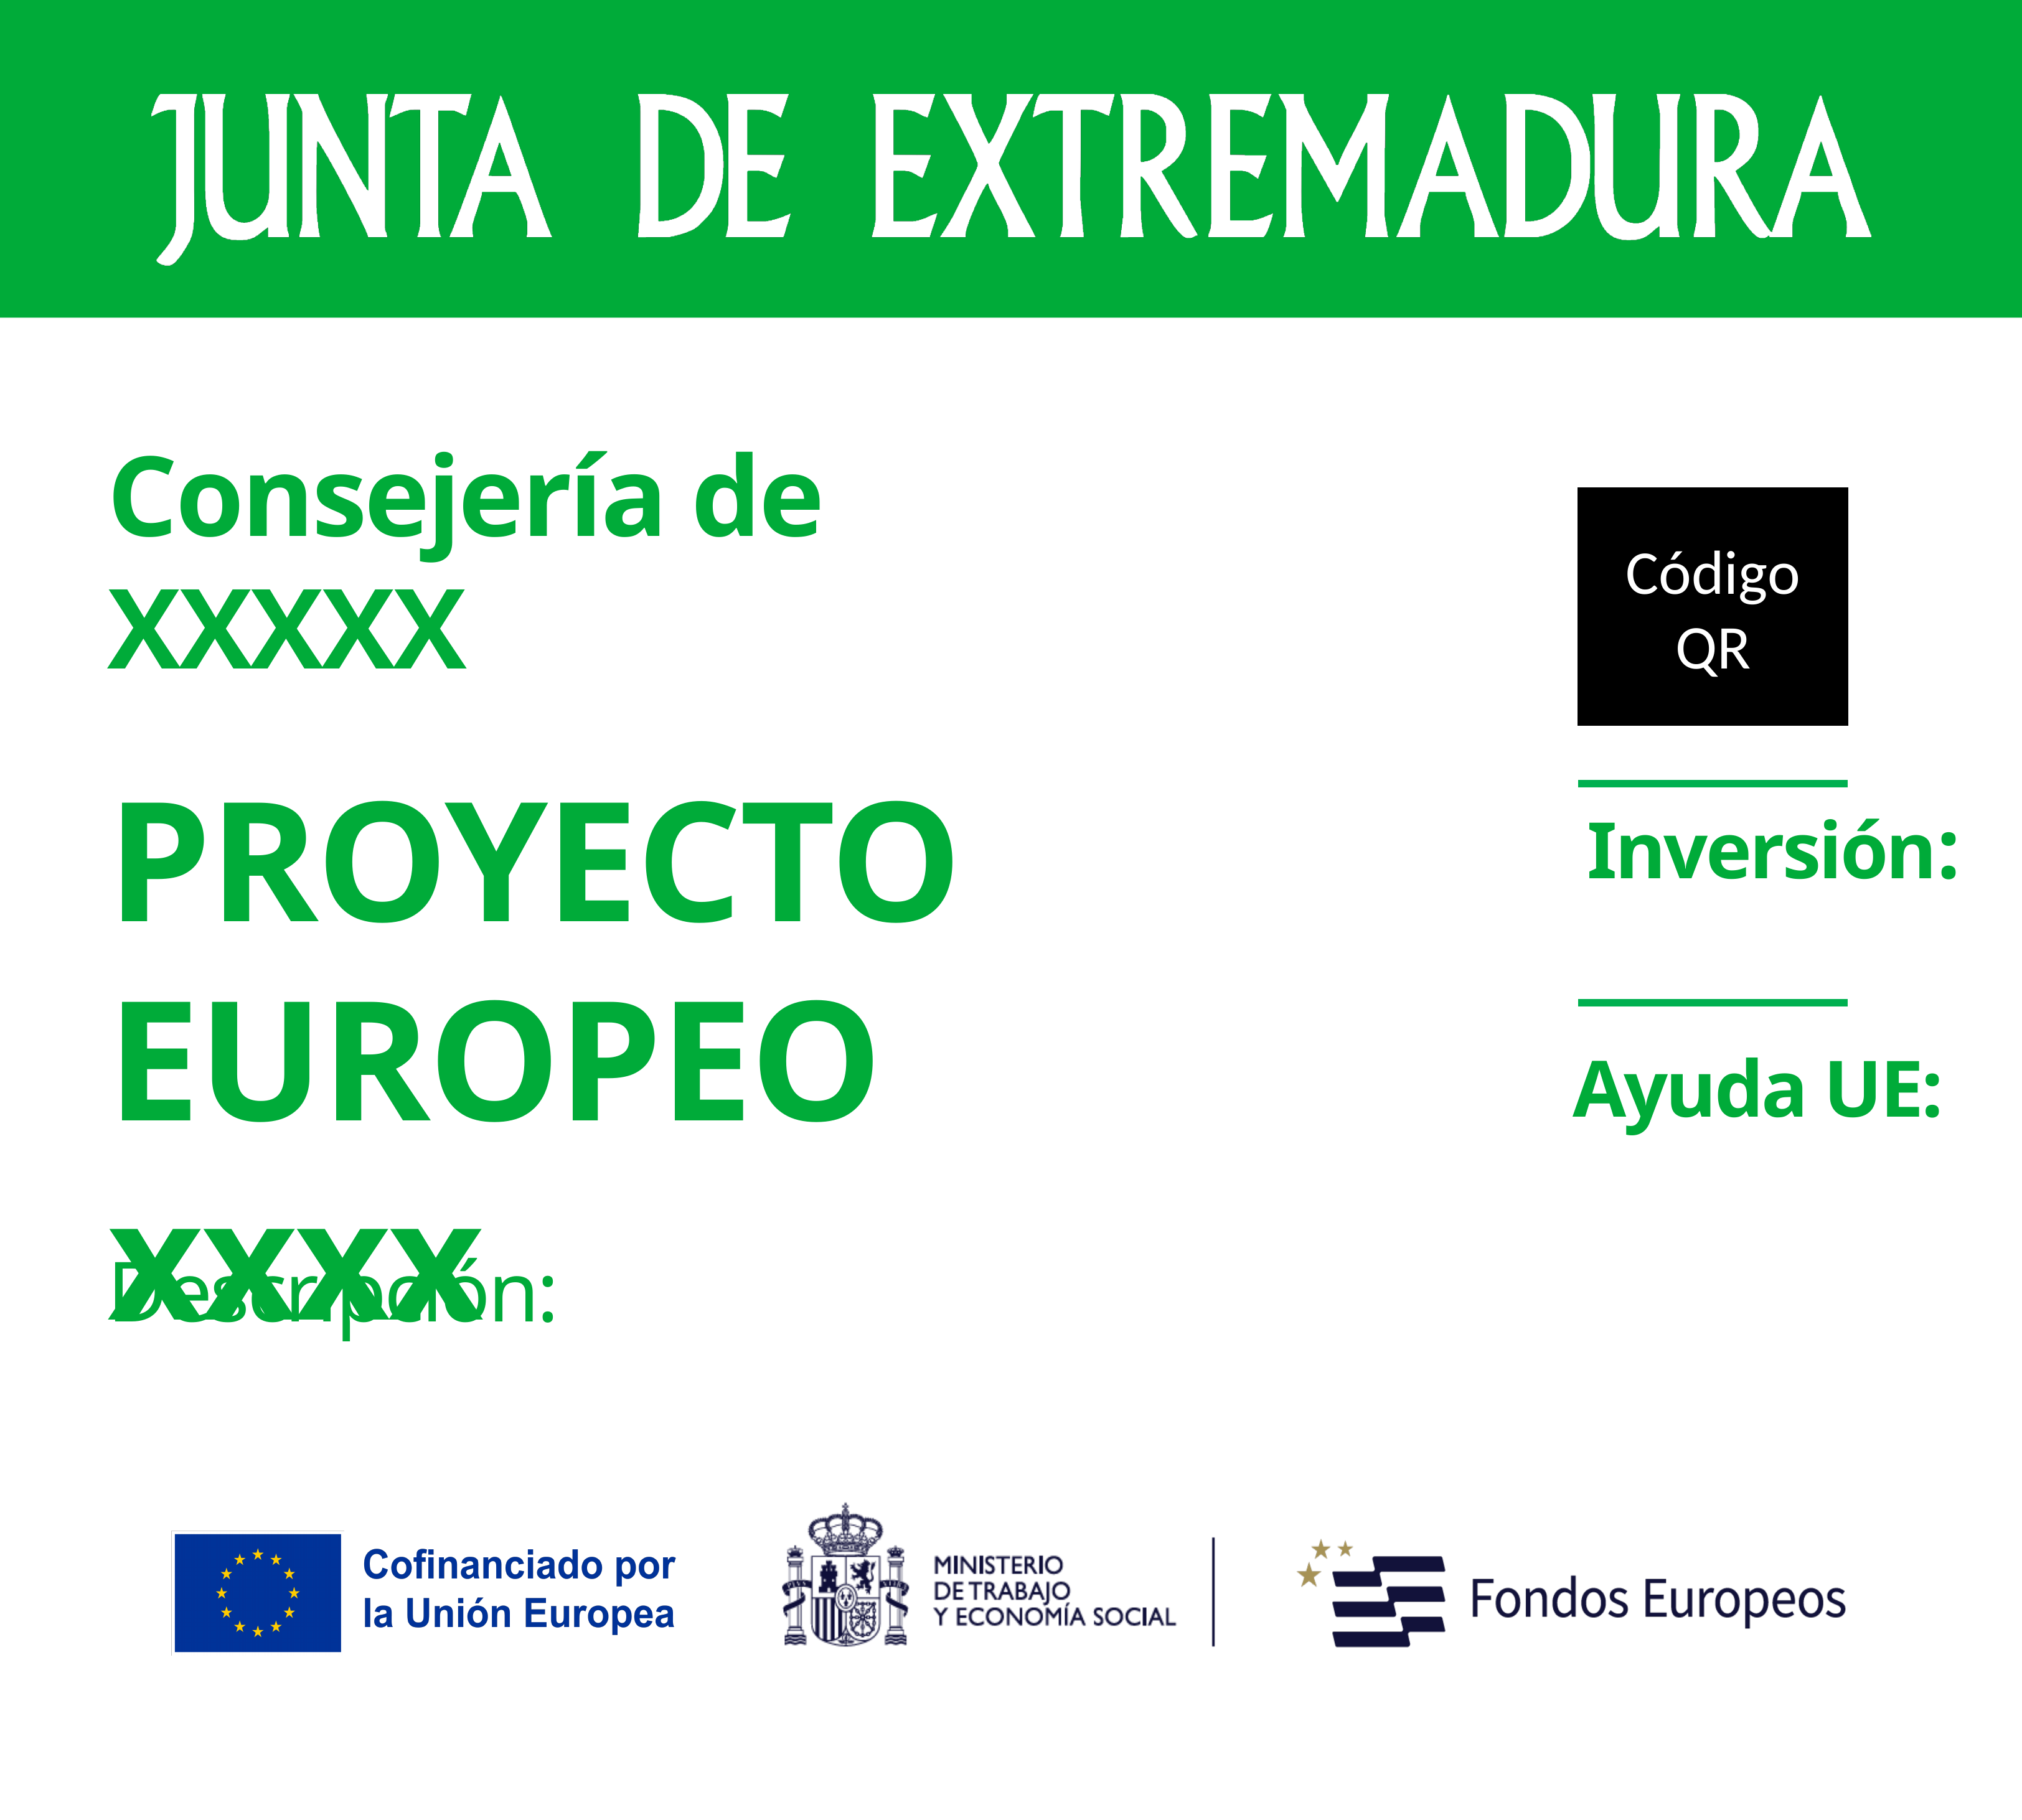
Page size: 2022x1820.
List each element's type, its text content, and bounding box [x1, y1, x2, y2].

text_box Inversión: [1578, 790, 2022, 941]
text_box Ayuda UE: [1563, 1034, 2022, 1179]
text_box Código QR [1578, 487, 1848, 726]
text_box Descripción: [98, 1234, 832, 1384]
text_box PROYECTO EUROPEO xxxx [98, 751, 1114, 1358]
text_box [0, 0, 2022, 318]
text_box Consejería de XXXXX [98, 420, 877, 696]
picture [150, 94, 1871, 266]
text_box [166, 1489, 1856, 1663]
